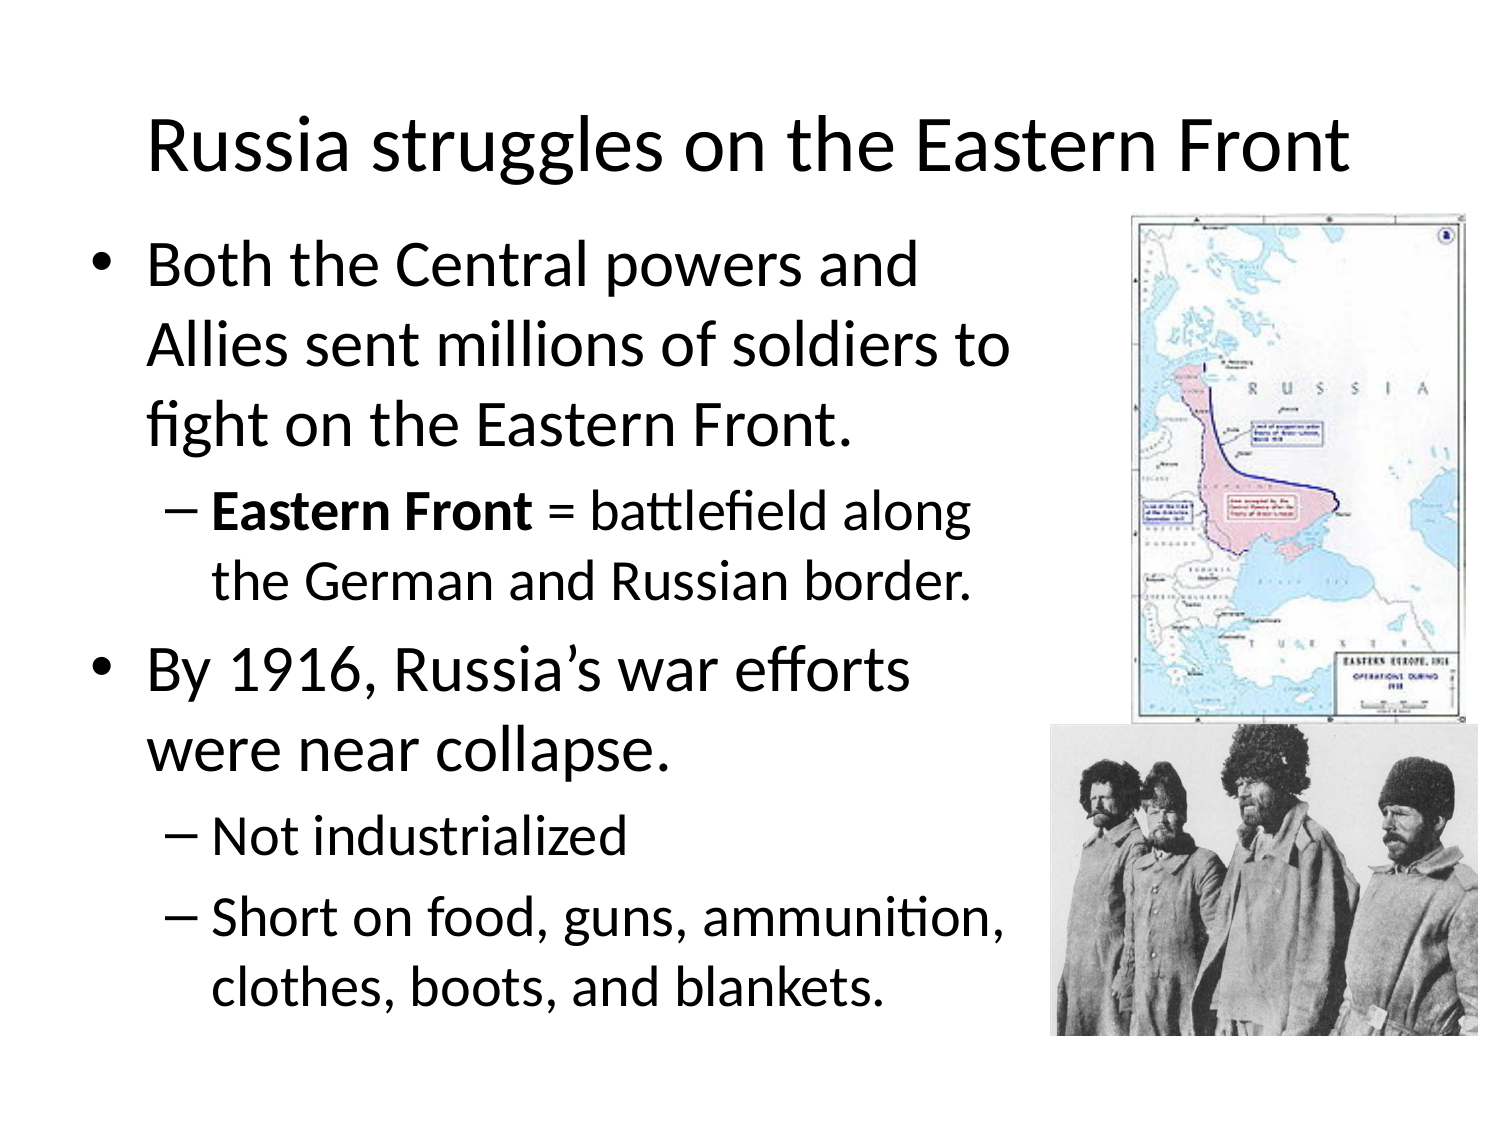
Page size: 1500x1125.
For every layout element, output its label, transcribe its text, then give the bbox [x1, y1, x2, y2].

list Both the Central powers and Allies sent millions of soldiers to fight on the Eastern Front. Eastern Front = battlefield along the German and Russian border. By 1916, Russia’s war efforts were near collapse. Not industrialized Short on food, guns, ammunition, clothes, boots, and blankets. [75, 212, 1075, 1063]
title Russia struggles on the Eastern Front [75, 45, 1425, 233]
picture [1049, 212, 1478, 1036]
